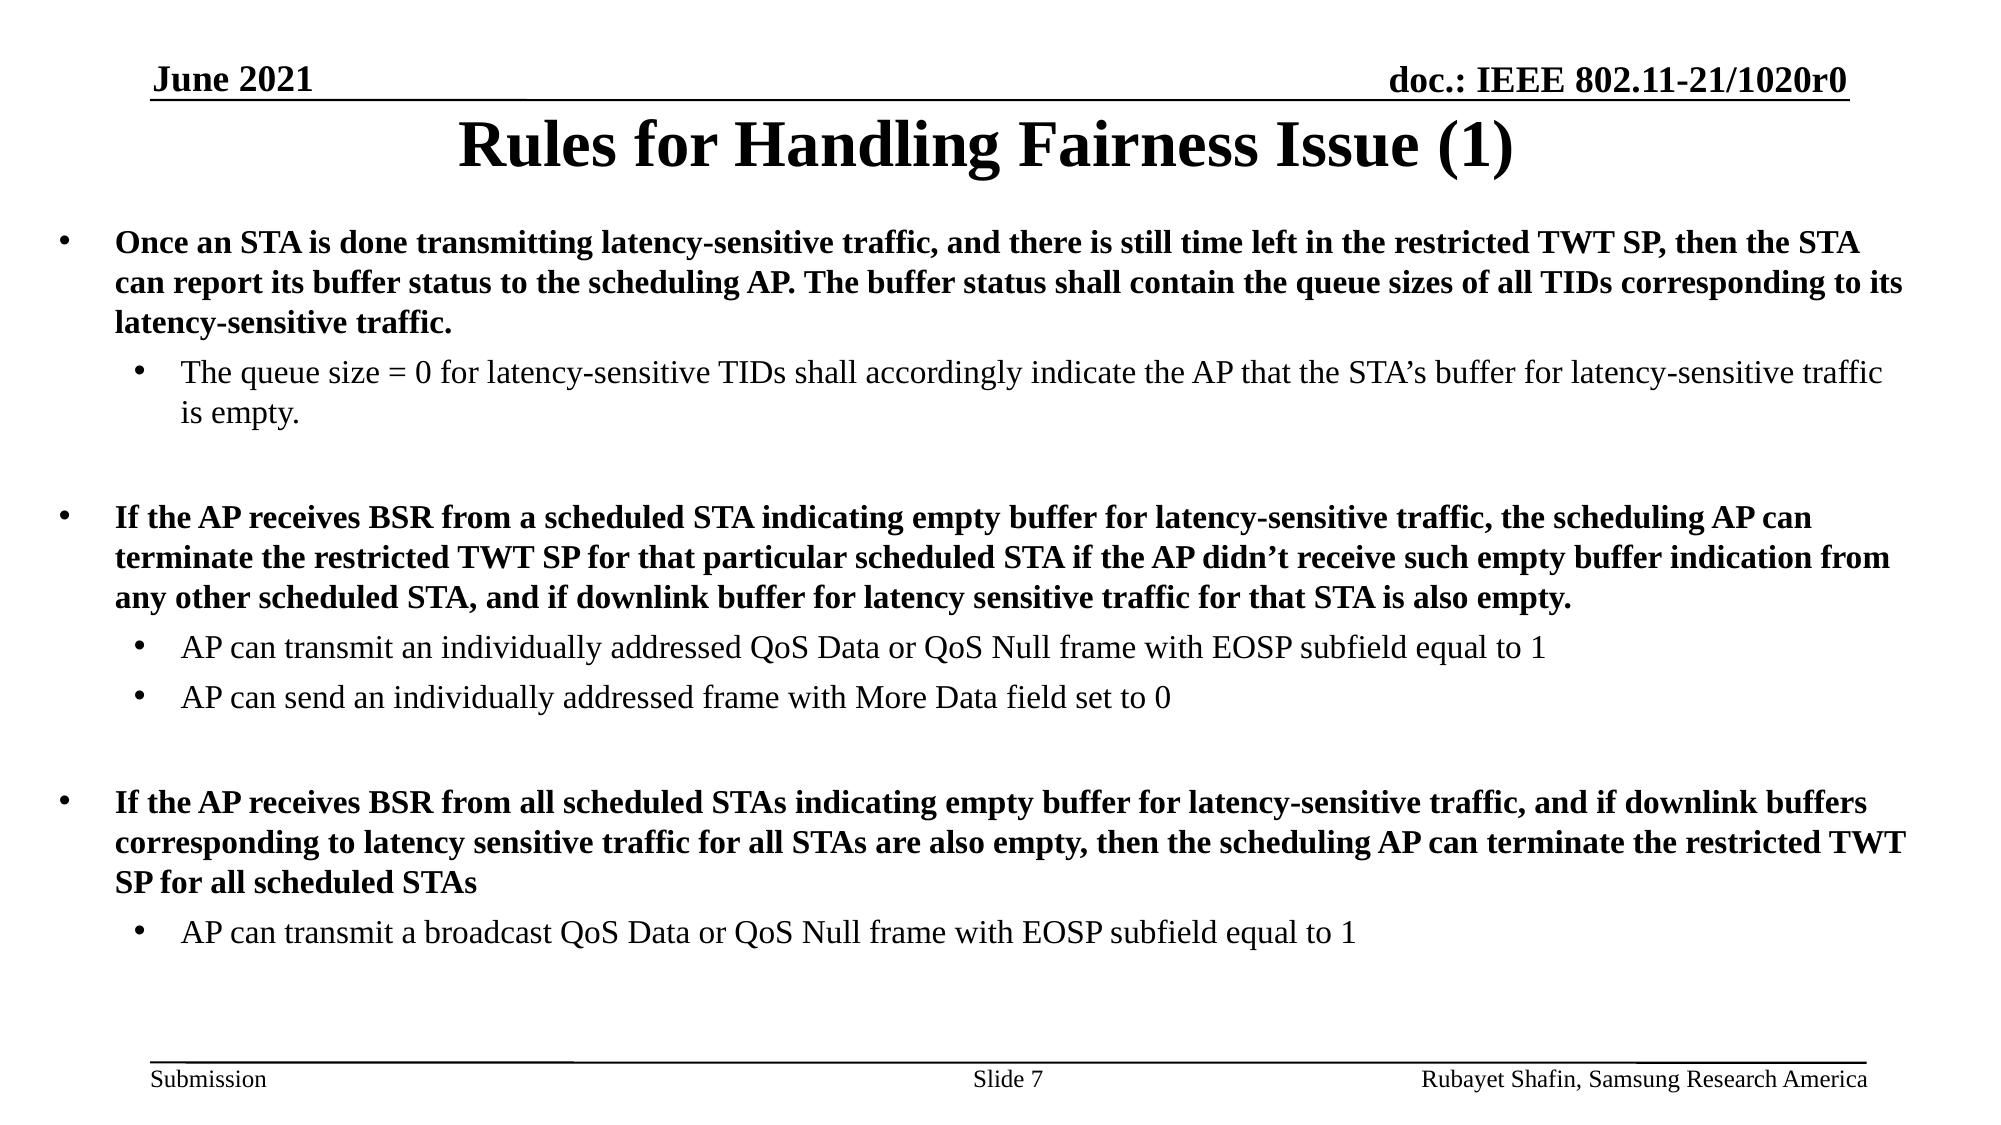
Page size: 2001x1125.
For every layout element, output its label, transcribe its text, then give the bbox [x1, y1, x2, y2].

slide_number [152, 54, 563, 100]
title Rules for Handling Fairness Issue (1) [137, 51, 1838, 212]
footer Rubayet Shafin, Samsung Research America [1171, 1061, 1869, 1093]
list Once an STA is done transmitting latency-sensitive traffic, and there is still time left in the restricted TWT SP, then the STA can report its buffer status to the scheduling AP. The buffer status shall contain the queue sizes of all TIDs corresponding to its latency-sensitive traffic. The queue size = 0 for latency-sensitive TIDs shall accordingly indicate the AP that the STA’s buffer for latency-sensitive traffic is empty. If the AP receives BSR from a scheduled STA indicating empty buffer for latency-sensitive traffic, the scheduling AP can terminate the restricted TWT SP for that particular scheduled STA if the AP didn’t receive such empty buffer indication from any other scheduled STA, and if downlink buffer for latency sensitive traffic for that STA is also empty. AP can transmit an individually addressed QoS Data or QoS Null frame with EOSP subfield equal to 1 AP can send an individually addressed frame with More Data field set to 0 If the AP receives BSR from all scheduled STAs indicating empty buffer for latency-sensitive traffic, and if downlink buffers corresponding to latency sensitive traffic for all STAs are also empty, then the scheduling AP can terminate the restricted TWT SP for all scheduled STAs AP can transmit a broadcast QoS Data or QoS Null frame with EOSP subfield equal to 1 [43, 212, 1932, 991]
slide_number Slide 7 [950, 1061, 1067, 1123]
